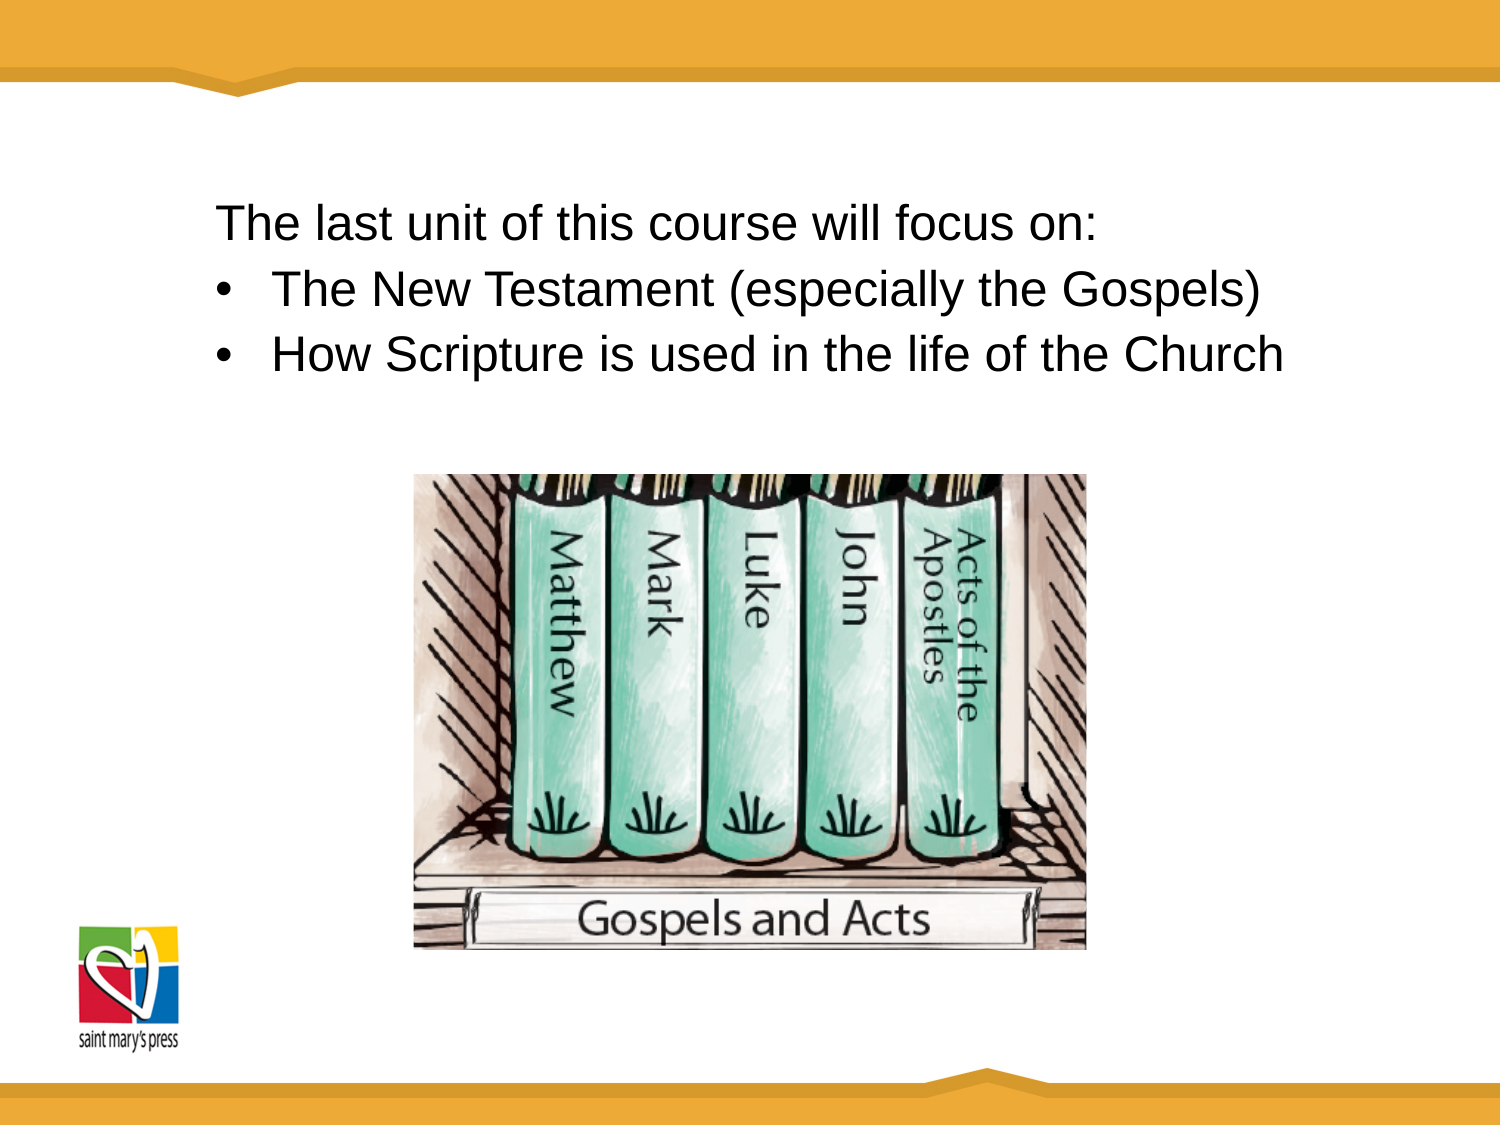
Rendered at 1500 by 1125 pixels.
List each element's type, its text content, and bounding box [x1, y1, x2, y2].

list The last unit of this course will focus on: The New Testament (especially the Gospels) How Scripture is used in the life of the Church [200, 187, 1363, 855]
picture [0, 0, 1500, 1125]
